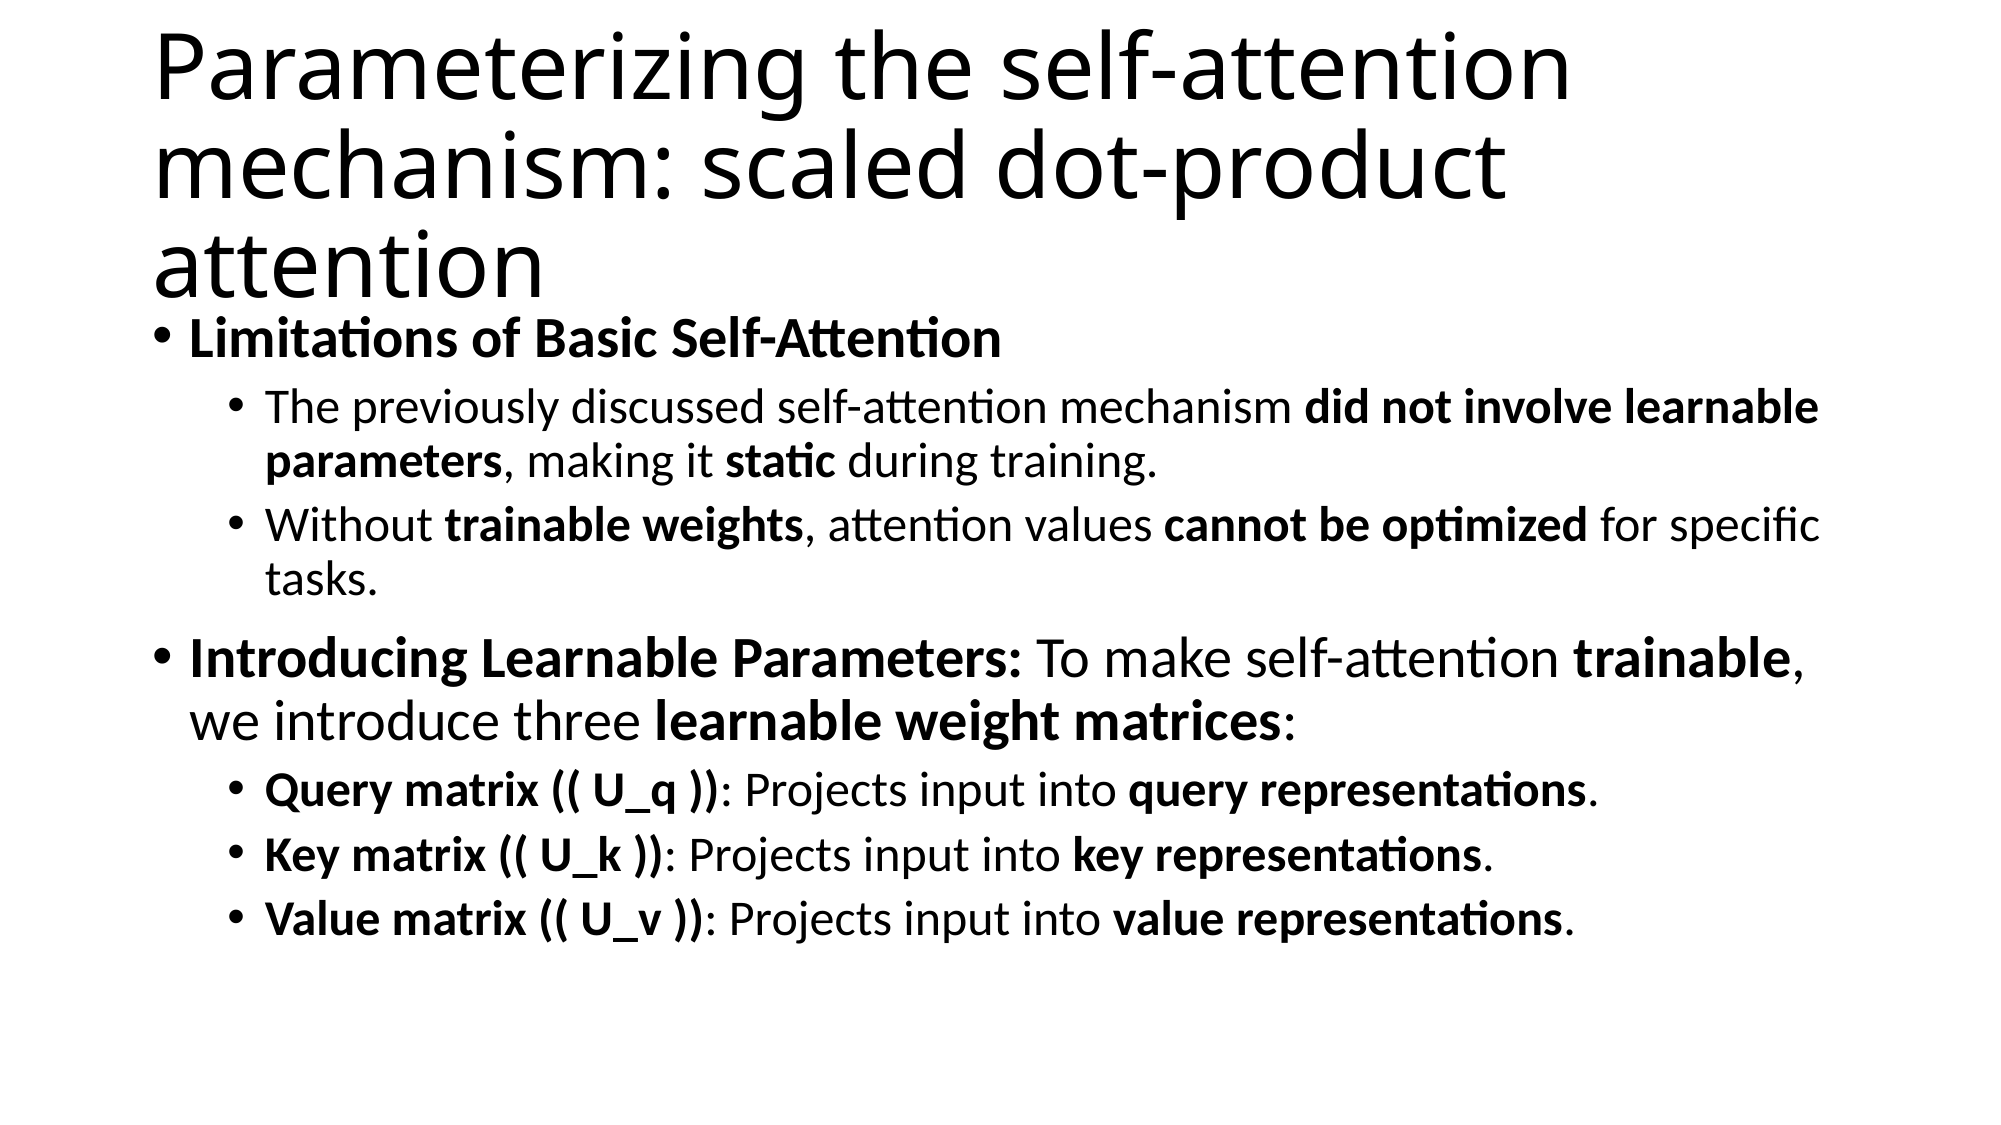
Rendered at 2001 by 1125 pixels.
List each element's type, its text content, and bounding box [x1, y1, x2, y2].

list Limitations of Basic Self-Attention The previously discussed self-attention mechanism did not involve learnable parameters, making it static during training. Without trainable weights, attention values cannot be optimized for specific tasks. Introducing Learnable Parameters: To make self-attention trainable, we introduce three learnable weight matrices: Query matrix (( U_q )): Projects input into query representations. Key matrix (( U_k )): Projects input into key representations. Value matrix (( U_v )): Projects input into value representations. [137, 299, 1863, 1014]
title Parameterizing the self-attention mechanism: scaled dot-product attention [137, 59, 1863, 278]
